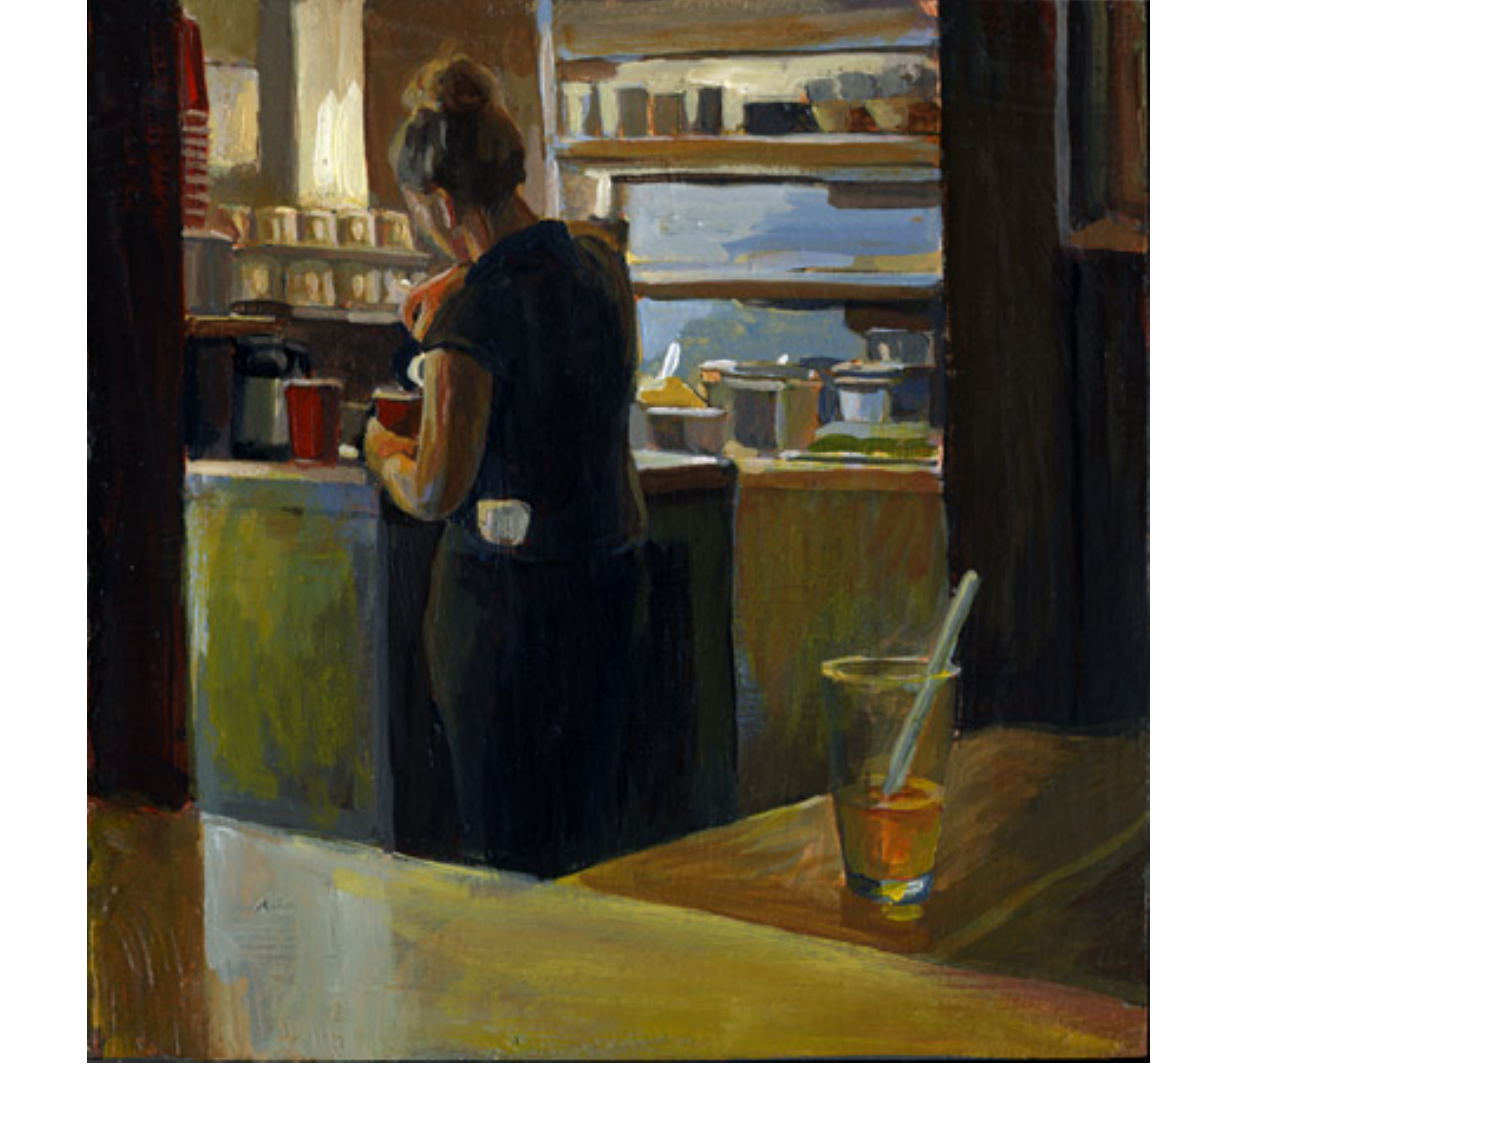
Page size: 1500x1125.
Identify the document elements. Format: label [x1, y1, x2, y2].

picture [87, 0, 1151, 1063]
